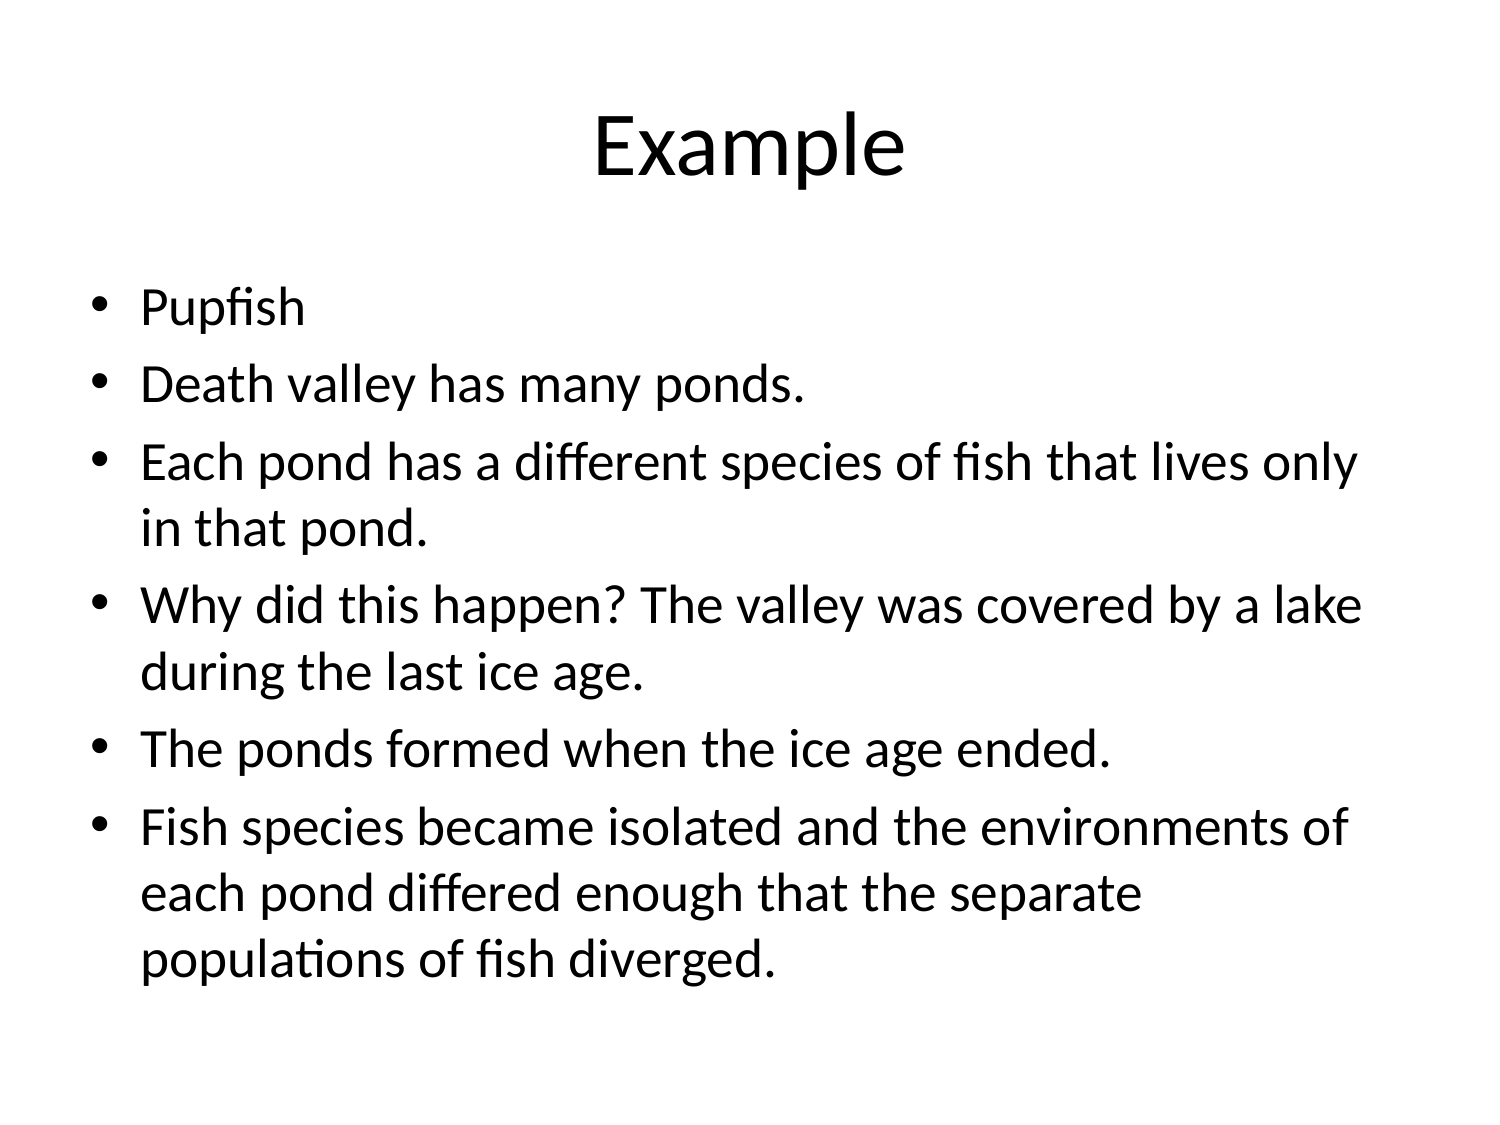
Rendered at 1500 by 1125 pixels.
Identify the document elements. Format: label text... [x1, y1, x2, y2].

title Example [75, 45, 1425, 233]
list Pupfish Death valley has many ponds. Each pond has a different species of fish that lives only in that pond. Why did this happen? The valley was covered by a lake during the last ice age. The ponds formed when the ice age ended. Fish species became isolated and the environments of each pond differed enough that the separate populations of fish diverged. [75, 262, 1425, 1005]
